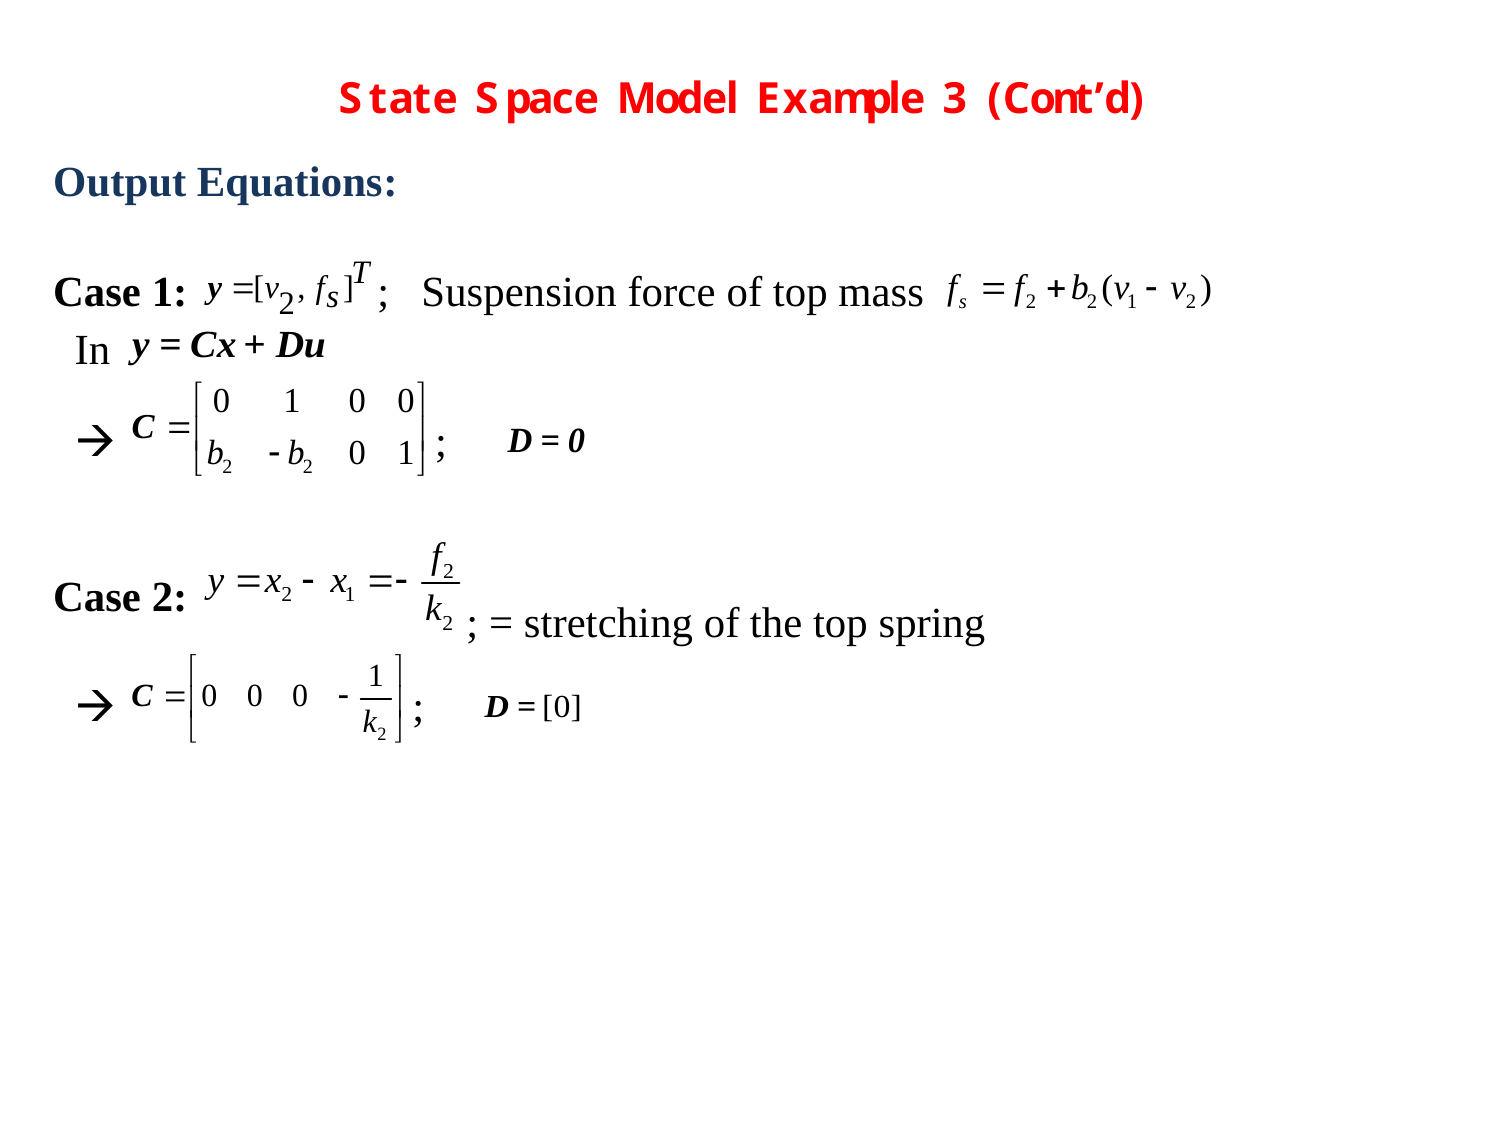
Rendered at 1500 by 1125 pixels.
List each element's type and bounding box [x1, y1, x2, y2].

text_box [52, 66, 1431, 1090]
